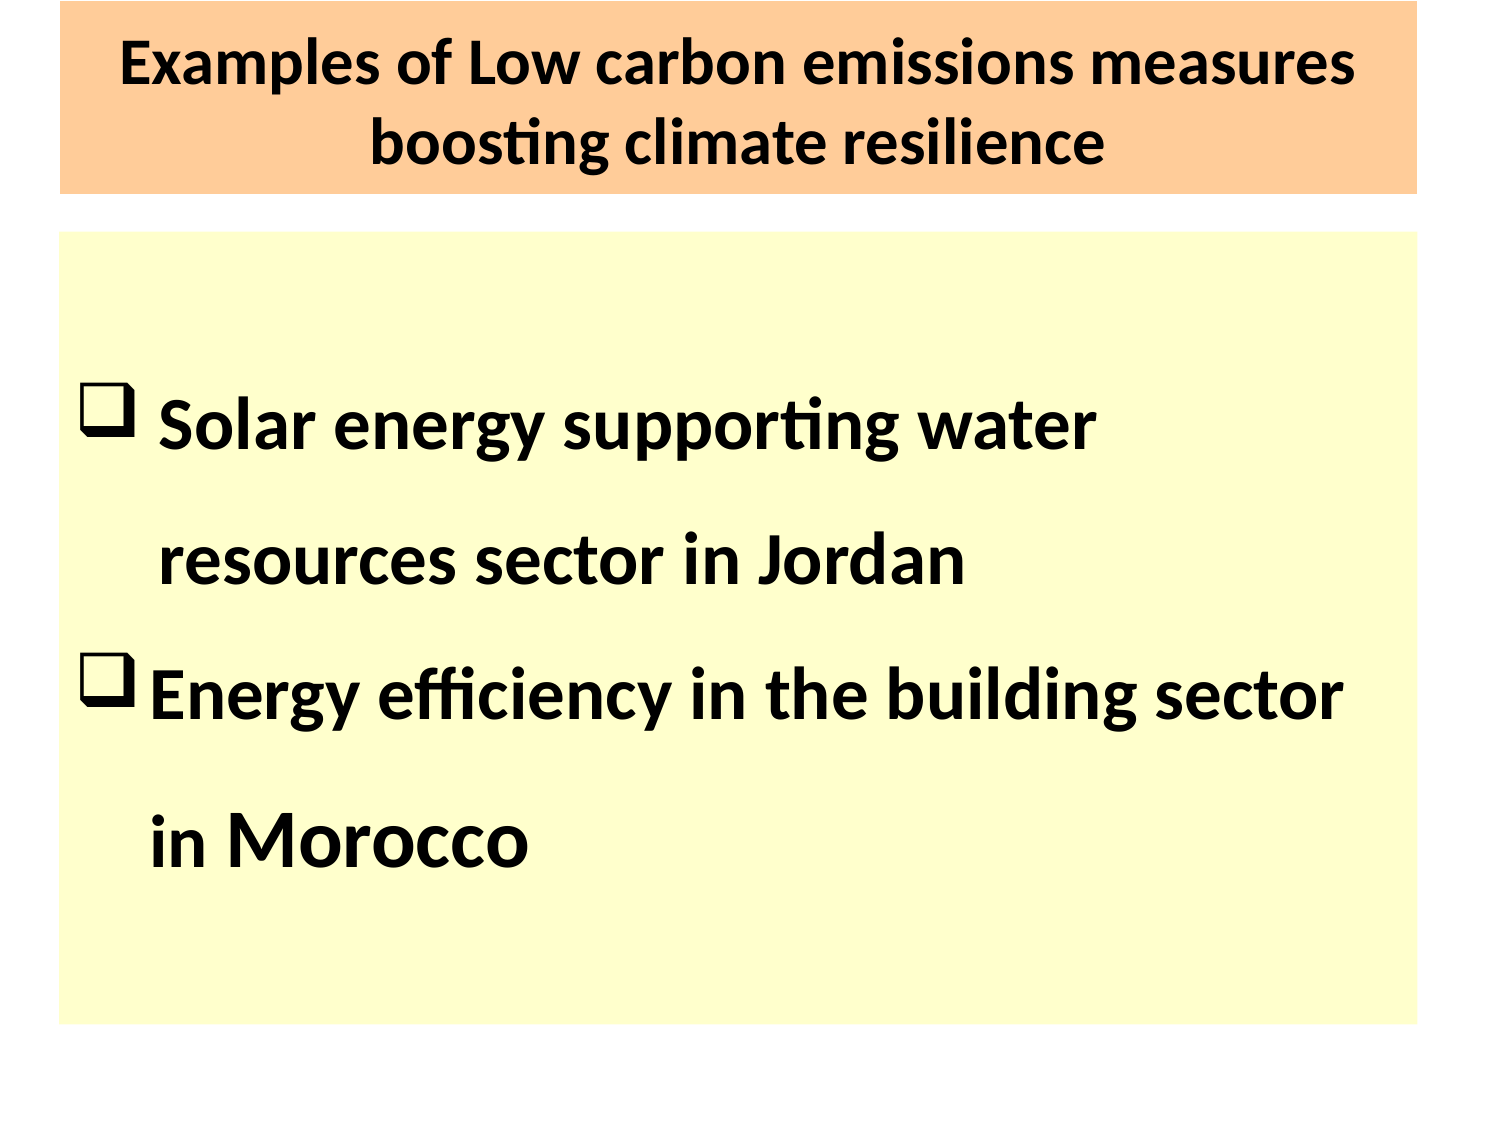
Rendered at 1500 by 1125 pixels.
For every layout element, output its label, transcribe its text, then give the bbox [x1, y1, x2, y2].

text_box Examples of Low carbon emissions measures boosting climate resilience [59, 0, 1418, 195]
text_box Solar energy supporting water resources sector in Jordan Energy efficiency in the building sector in Morocco [59, 231, 1418, 1025]
